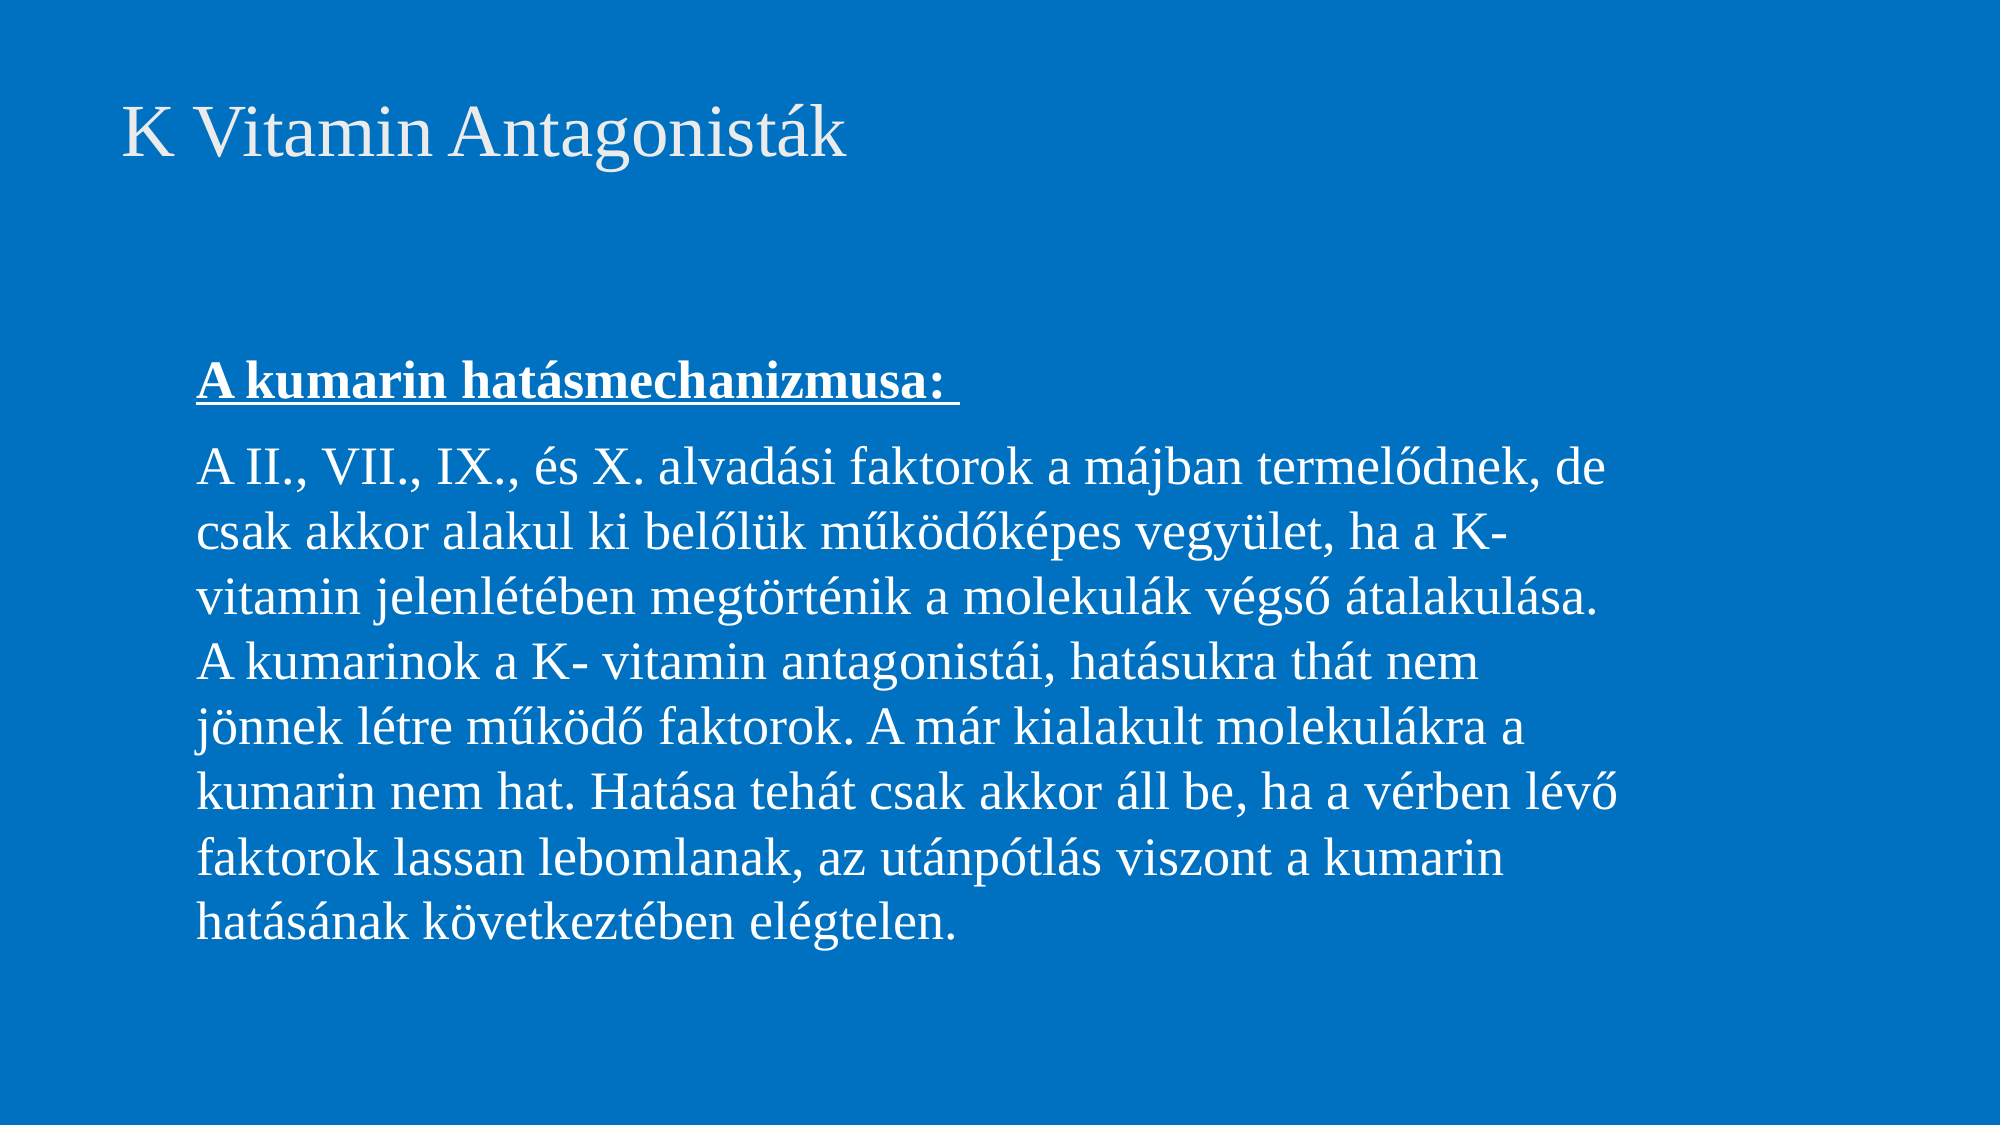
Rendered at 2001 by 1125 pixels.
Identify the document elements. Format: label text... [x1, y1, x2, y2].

list A kumarin hatásmechanizmusa: A II., VII., IX., és X. alvadási faktorok a májban termelődnek, de csak akkor alakul ki belőlük működőképes vegyület, ha a K- vitamin jelenlétében megtörténik a molekulák végső átalakulása. A kumarinok a K- vitamin antagonistái, hatásukra thát nem jönnek létre működő faktorok. A már kialakult molekulákra a kumarin nem hat. Hatása tehát csak akkor áll be, ha a vérben lévő faktorok lassan lebomlanak, az utánpótlás viszont a kumarin hatásának következtében elégtelen. [181, 336, 1649, 1025]
title K Vitamin Antagonisták [106, 74, 1649, 304]
